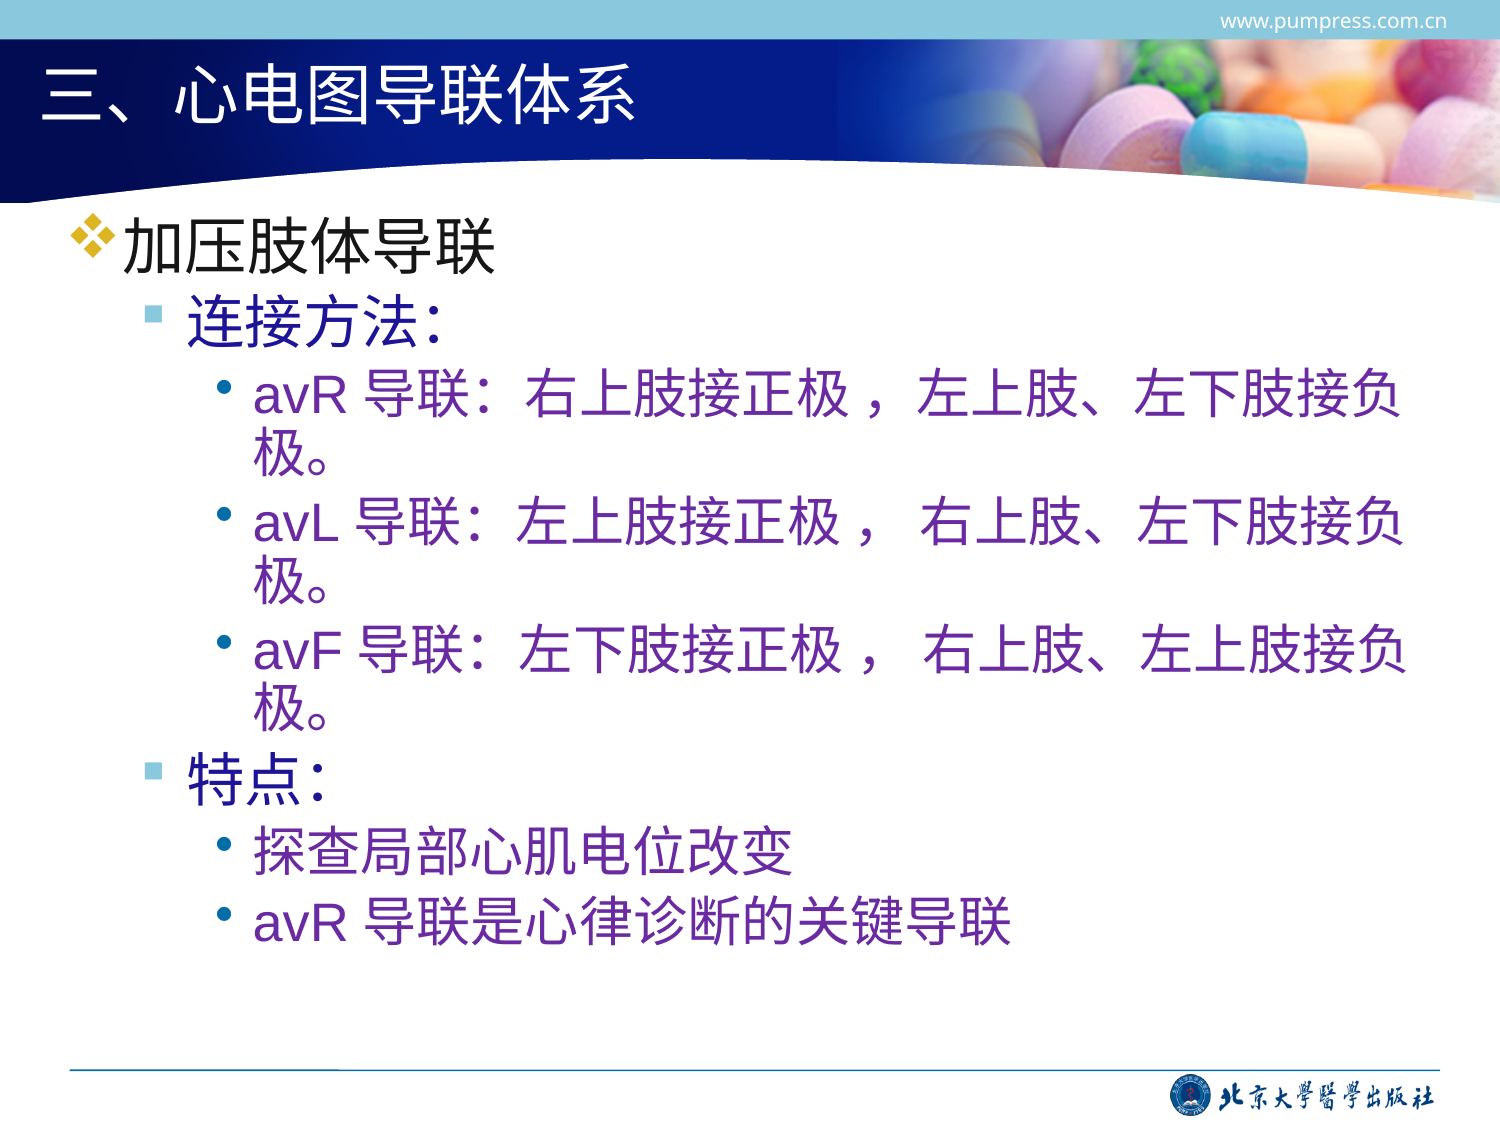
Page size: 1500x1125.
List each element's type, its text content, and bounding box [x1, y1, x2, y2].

slide_number www.pumpress.com.cn [1024, 0, 1463, 38]
title 三、心电图导联体系 [23, 46, 1349, 140]
picture [1170, 1074, 1436, 1118]
picture [0, 40, 1500, 203]
list 加压肢体导联 连接方法： avR导联：右上肢接正极 ，左上肢、左下肢接负极。 avL导联：左上肢接正极 ， 右上肢、左下肢接负极。 avF导联：左下肢接正极 ， 右上肢、左上肢接负极。 特点： 探查局部心肌电位改变 avR导联是心律诊断的关键导联 [49, 198, 1463, 1026]
